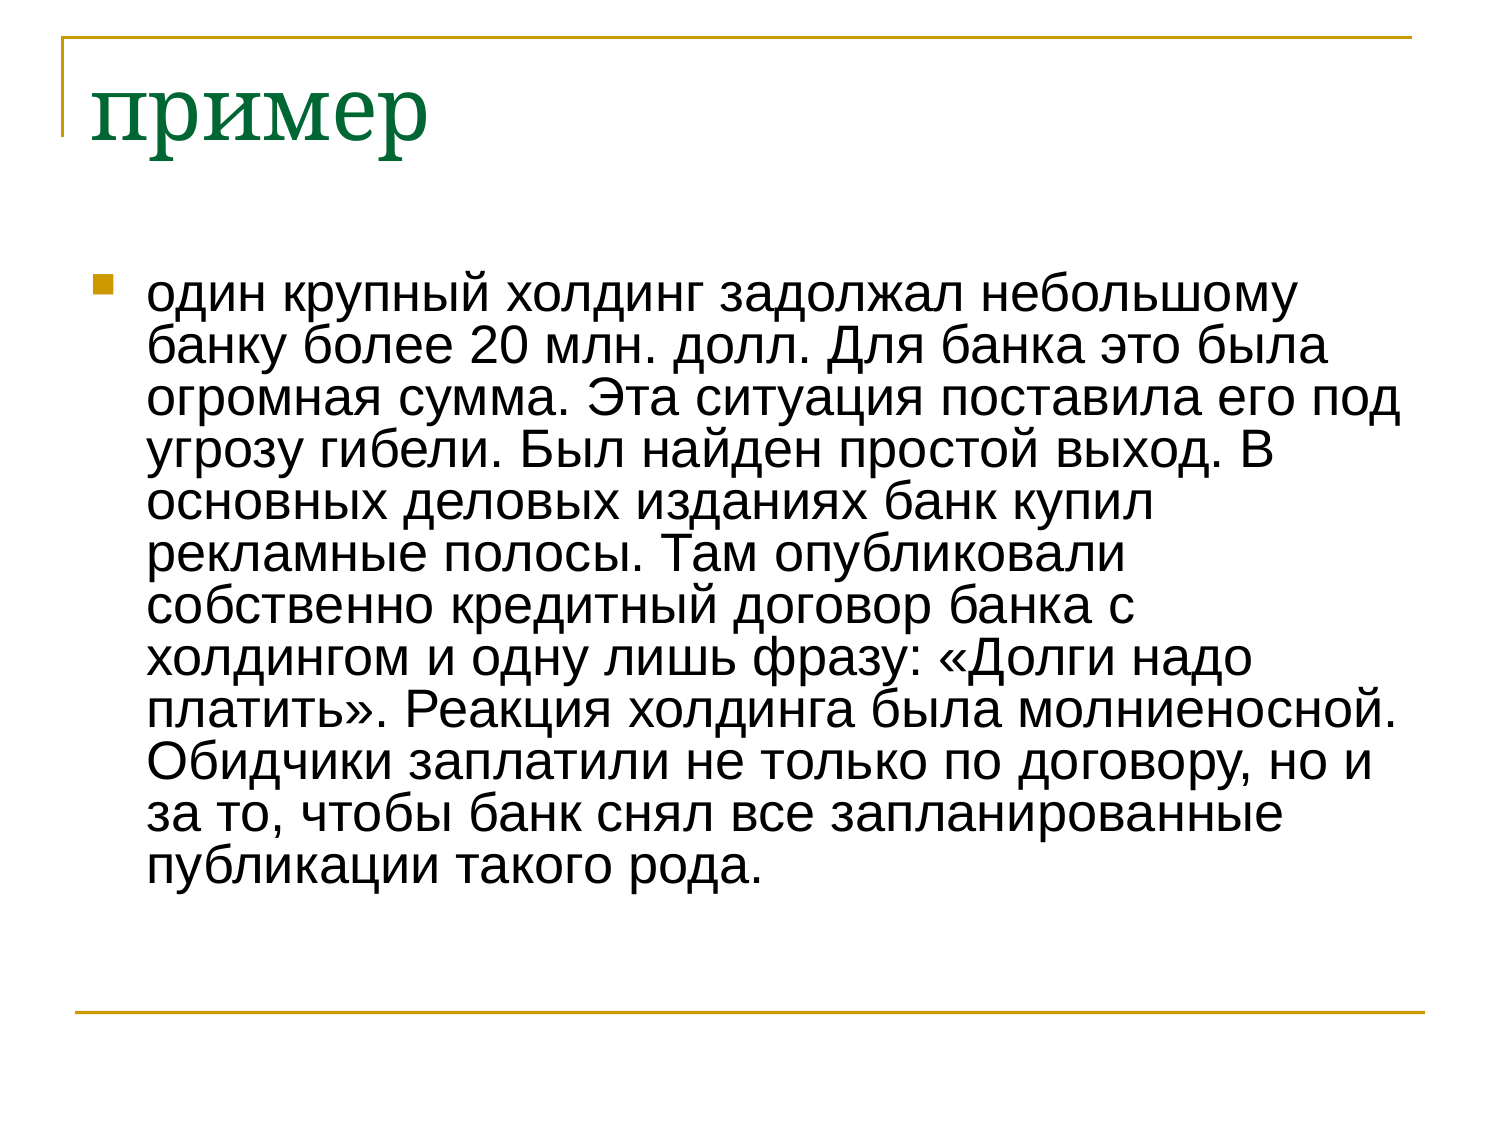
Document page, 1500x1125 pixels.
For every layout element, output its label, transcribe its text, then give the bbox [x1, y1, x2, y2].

title пример [74, 45, 1426, 233]
list один крупный холдинг задолжал небольшому банку более 20 млн. долл. Для банка это была огромная сумма. Эта ситуация поставила его под угрозу гибели. Был найден простой выход. В основных деловых изданиях банк купил рекламные полосы. Там опубликовали собственно кредитный договор банка с холдингом и одну лишь фразу: «Долги надо платить». Реакция холдинга была молниеносной. Обидчики заплатили не только по договору, но и за то, чтобы банк снял все запланированные публикации такого рода. [74, 262, 1426, 1006]
